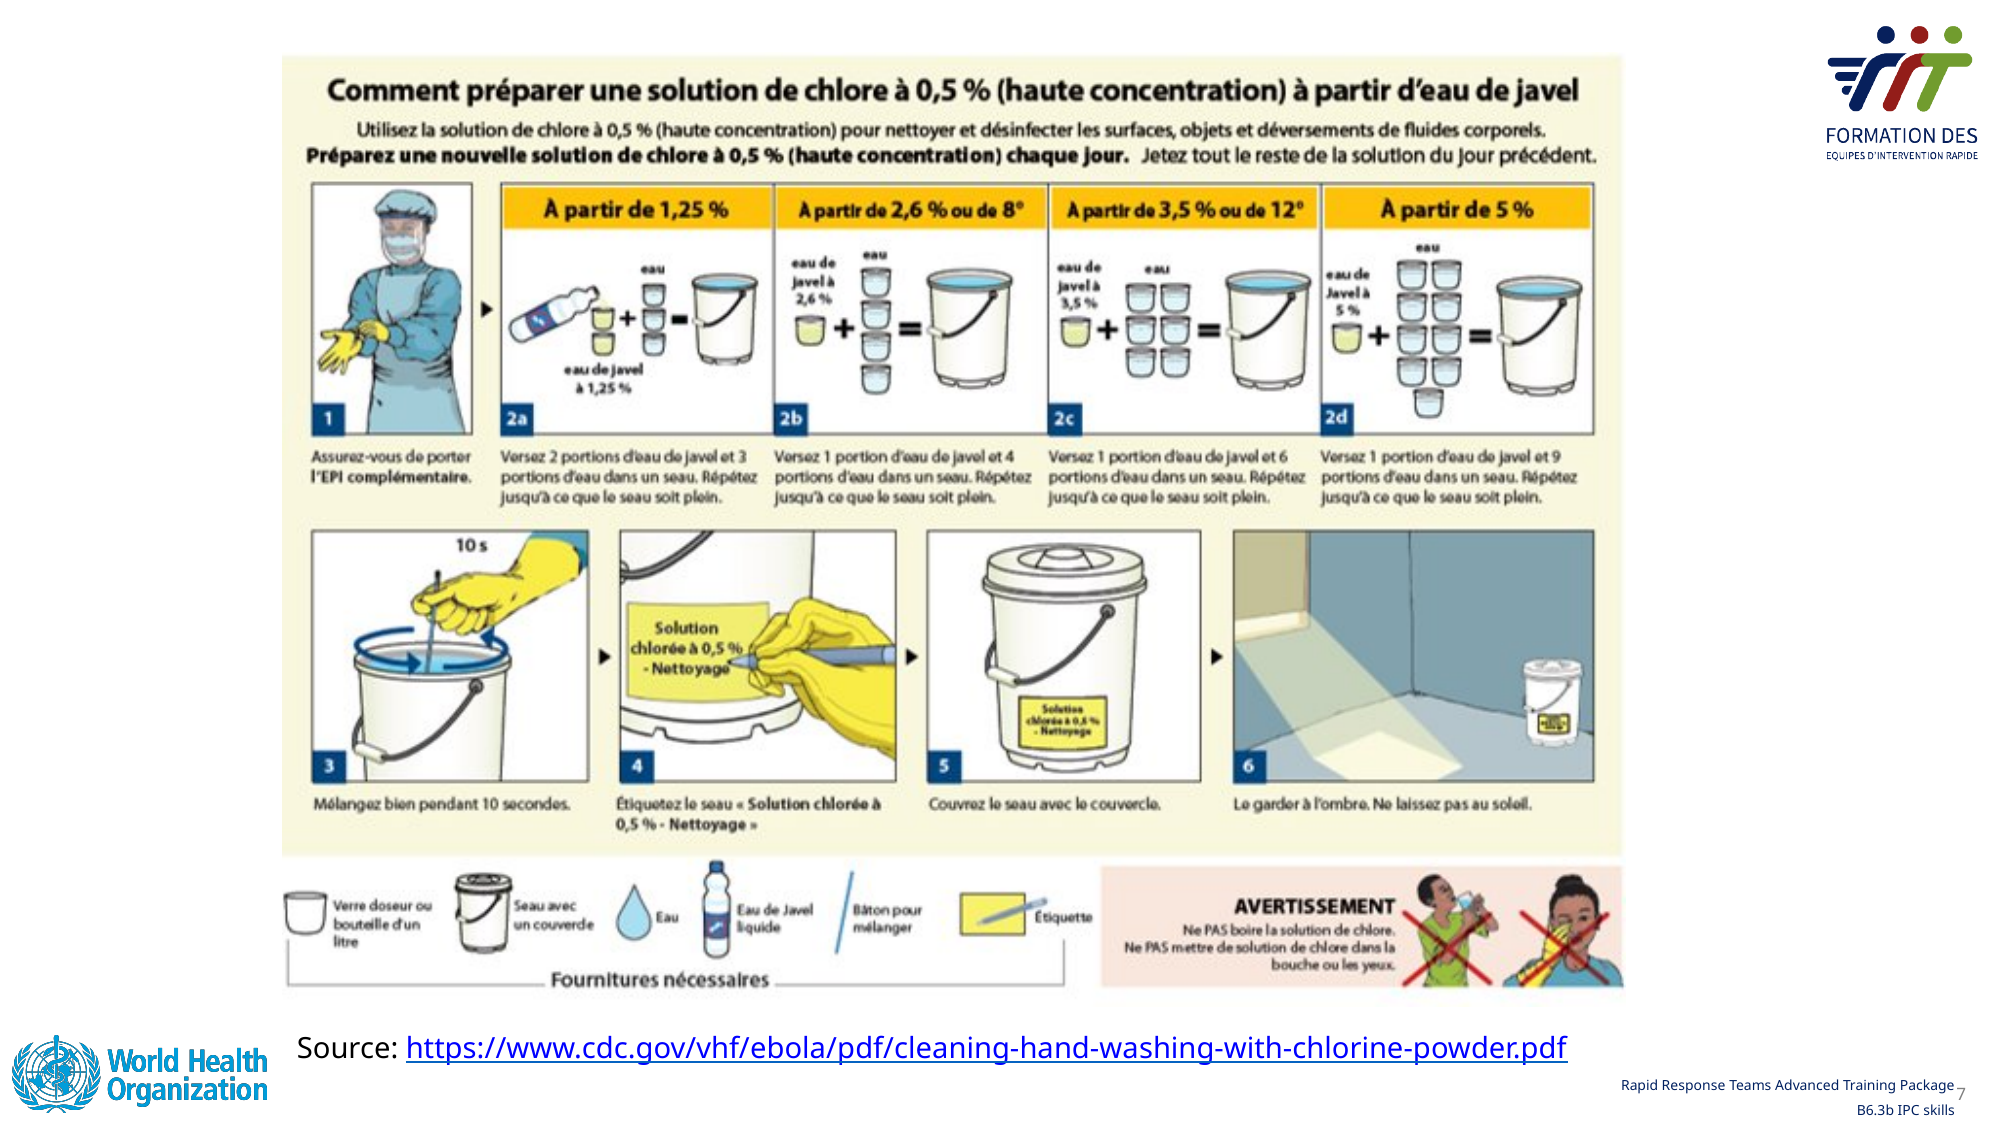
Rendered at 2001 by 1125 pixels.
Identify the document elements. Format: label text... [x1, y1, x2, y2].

picture [30, 1083, 37, 1091]
picture [34, 1054, 43, 1078]
picture [40, 1062, 47, 1070]
picture [1826, 25, 1978, 161]
picture [24, 1054, 36, 1087]
picture [22, 1062, 26, 1077]
picture [71, 1053, 90, 1091]
picture [59, 1035, 267, 1113]
picture [50, 1108, 62, 1113]
picture [12, 1035, 54, 1068]
picture [46, 1056, 54, 1062]
text_box Source: https://www.cdc.gov/vhf/ebola/pdf/cleaning-hand-washing-with-chlorine-powder.pdf [291, 1022, 1634, 1077]
picture [36, 1088, 78, 1105]
picture [12, 1083, 48, 1113]
picture [282, 51, 1626, 1008]
